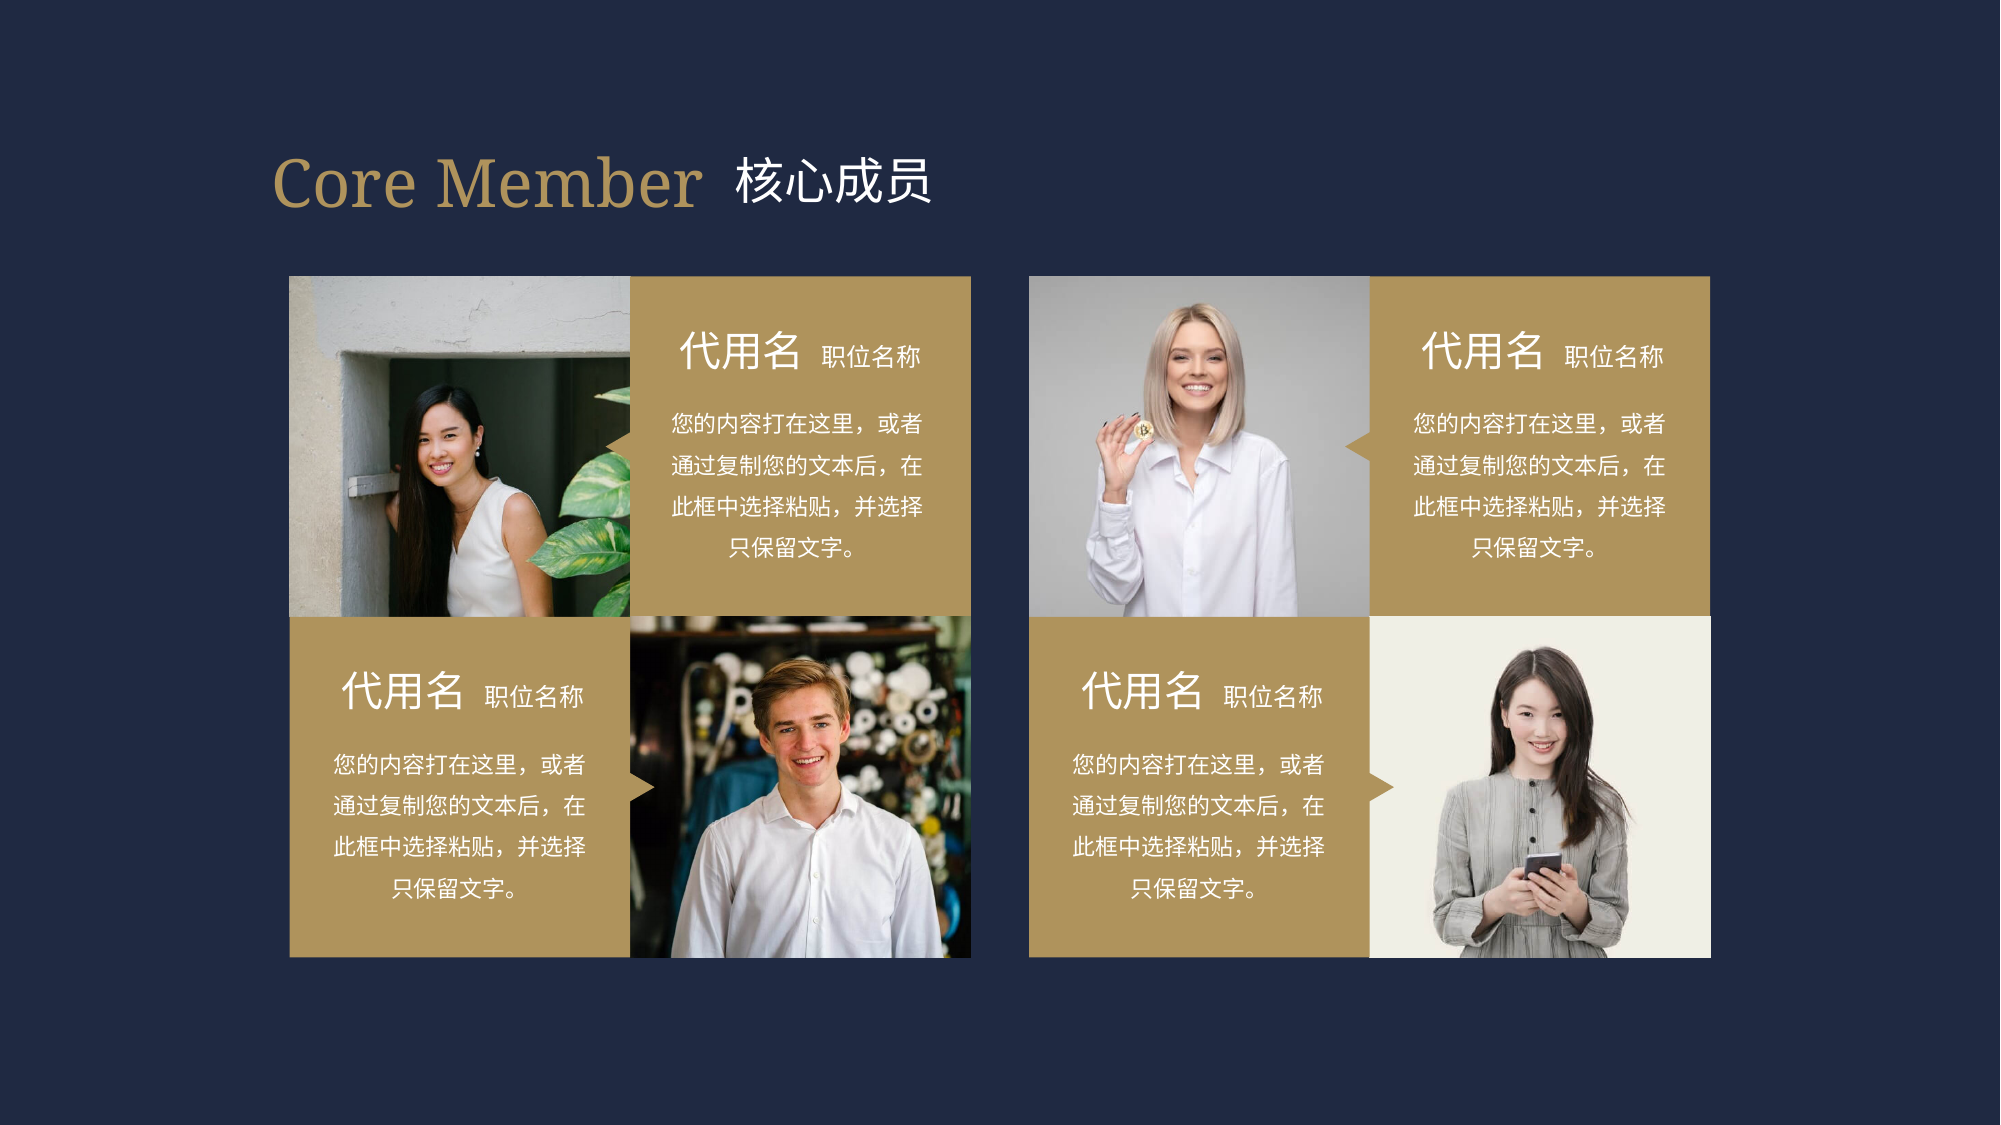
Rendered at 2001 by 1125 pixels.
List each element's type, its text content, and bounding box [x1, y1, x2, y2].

picture [289, 276, 971, 958]
picture [1029, 276, 1711, 958]
text_box 您的内容打在这里，或者通过复制您的文本后，在此框中选择粘贴，并选择只保留文字。 [311, 729, 609, 910]
text_box [288, 615, 632, 959]
text_box [629, 275, 972, 618]
text_box 代用名 职位名称 [326, 667, 599, 723]
text_box 代用名 职位名称 [1066, 667, 1339, 723]
text_box 您的内容打在这里，或者通过复制您的文本后，在此框中选择粘贴，并选择只保留文字。 [1391, 388, 1689, 569]
text_box [1368, 275, 1712, 618]
text_box Core Member [256, 133, 720, 228]
text_box 核心成员 [720, 141, 950, 217]
text_box 您的内容打在这里，或者通过复制您的文本后，在此框中选择粘贴，并选择只保留文字。 [648, 388, 947, 569]
text_box 代用名 职位名称 [1406, 327, 1679, 382]
text_box [1028, 615, 1371, 959]
text_box 您的内容打在这里，或者通过复制您的文本后，在此框中选择粘贴，并选择只保留文字。 [1050, 729, 1349, 910]
text_box 代用名 职位名称 [664, 327, 937, 382]
